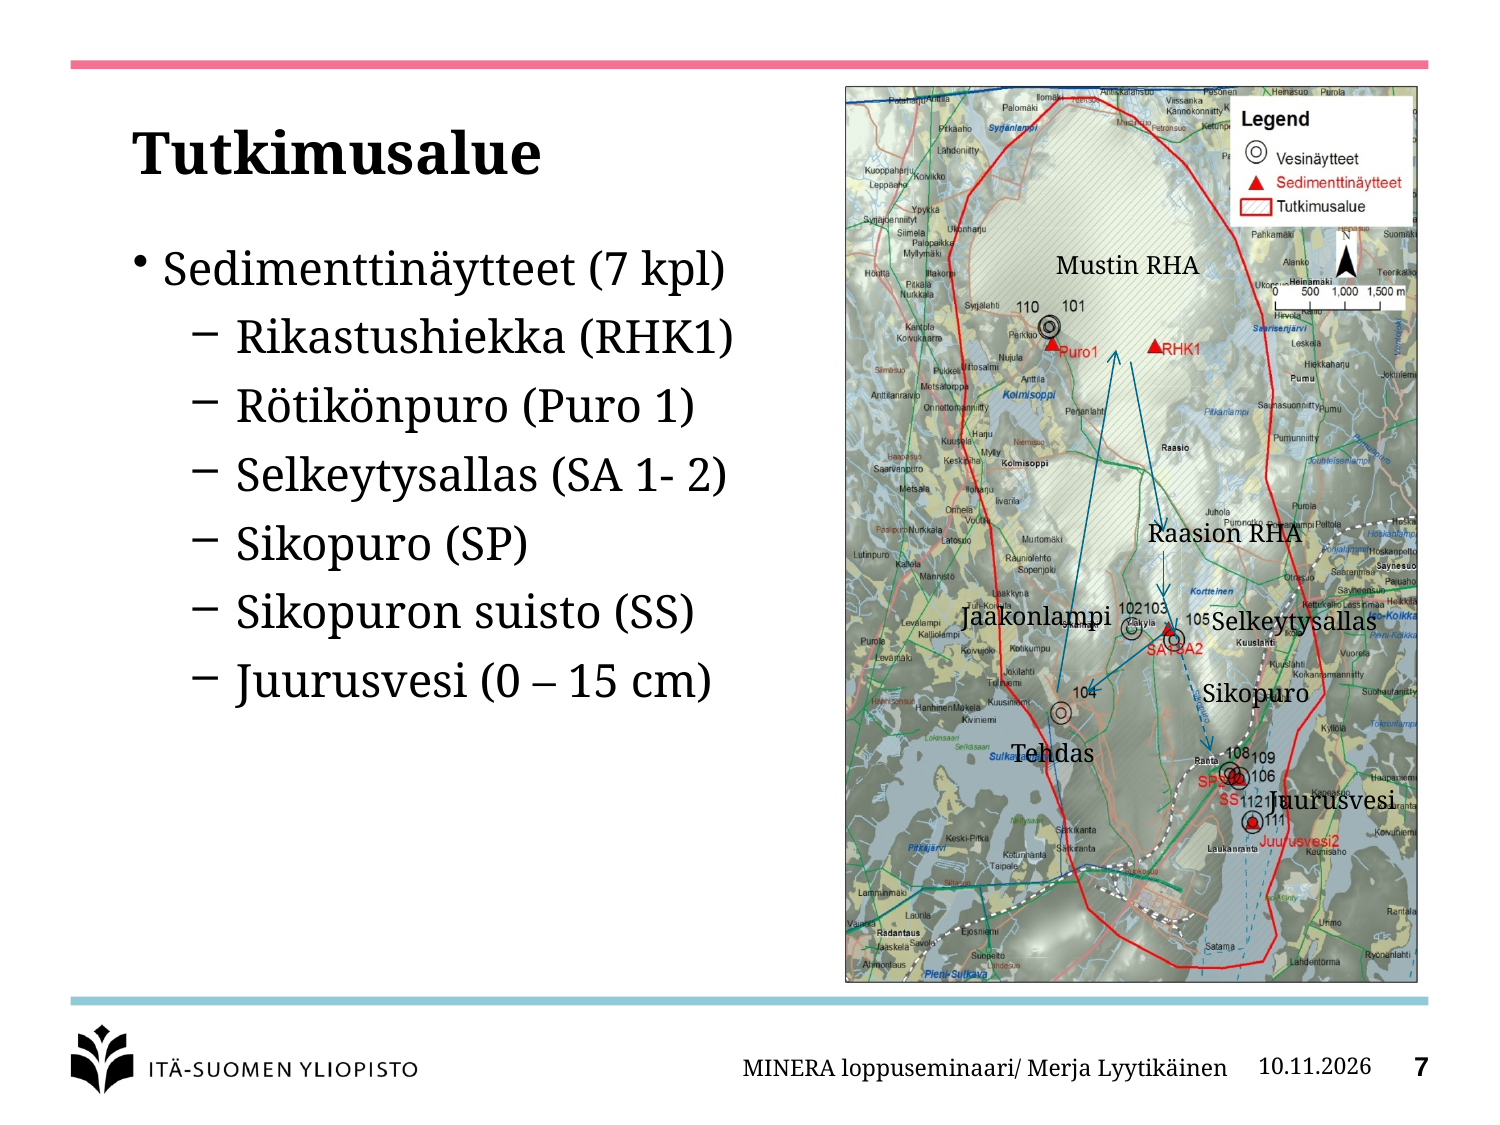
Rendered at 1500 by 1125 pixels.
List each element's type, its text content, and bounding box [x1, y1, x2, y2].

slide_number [1229, 1046, 1369, 1089]
slide_number 7 [1369, 1046, 1430, 1089]
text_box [1163, 597, 1176, 634]
list Sedimenttinäytteet (7 kpl) Rikastushiekka (RHK1) Rötikönpuro (Puro 1) Selkeytysallas (SA 1- 2) Sikopuro (SP) Sikopuron suisto (SS) Juurusvesi (0 – 15 cm) [117, 231, 762, 988]
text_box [1174, 633, 1211, 752]
title Tutkimusalue [117, 107, 803, 274]
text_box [1056, 349, 1117, 693]
picture [808, 77, 1453, 987]
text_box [1130, 361, 1164, 533]
footer MINERA loppuseminaari/ Merja Lyytikäinen [500, 1046, 1229, 1089]
picture [70, 1024, 422, 1094]
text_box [1086, 633, 1164, 693]
